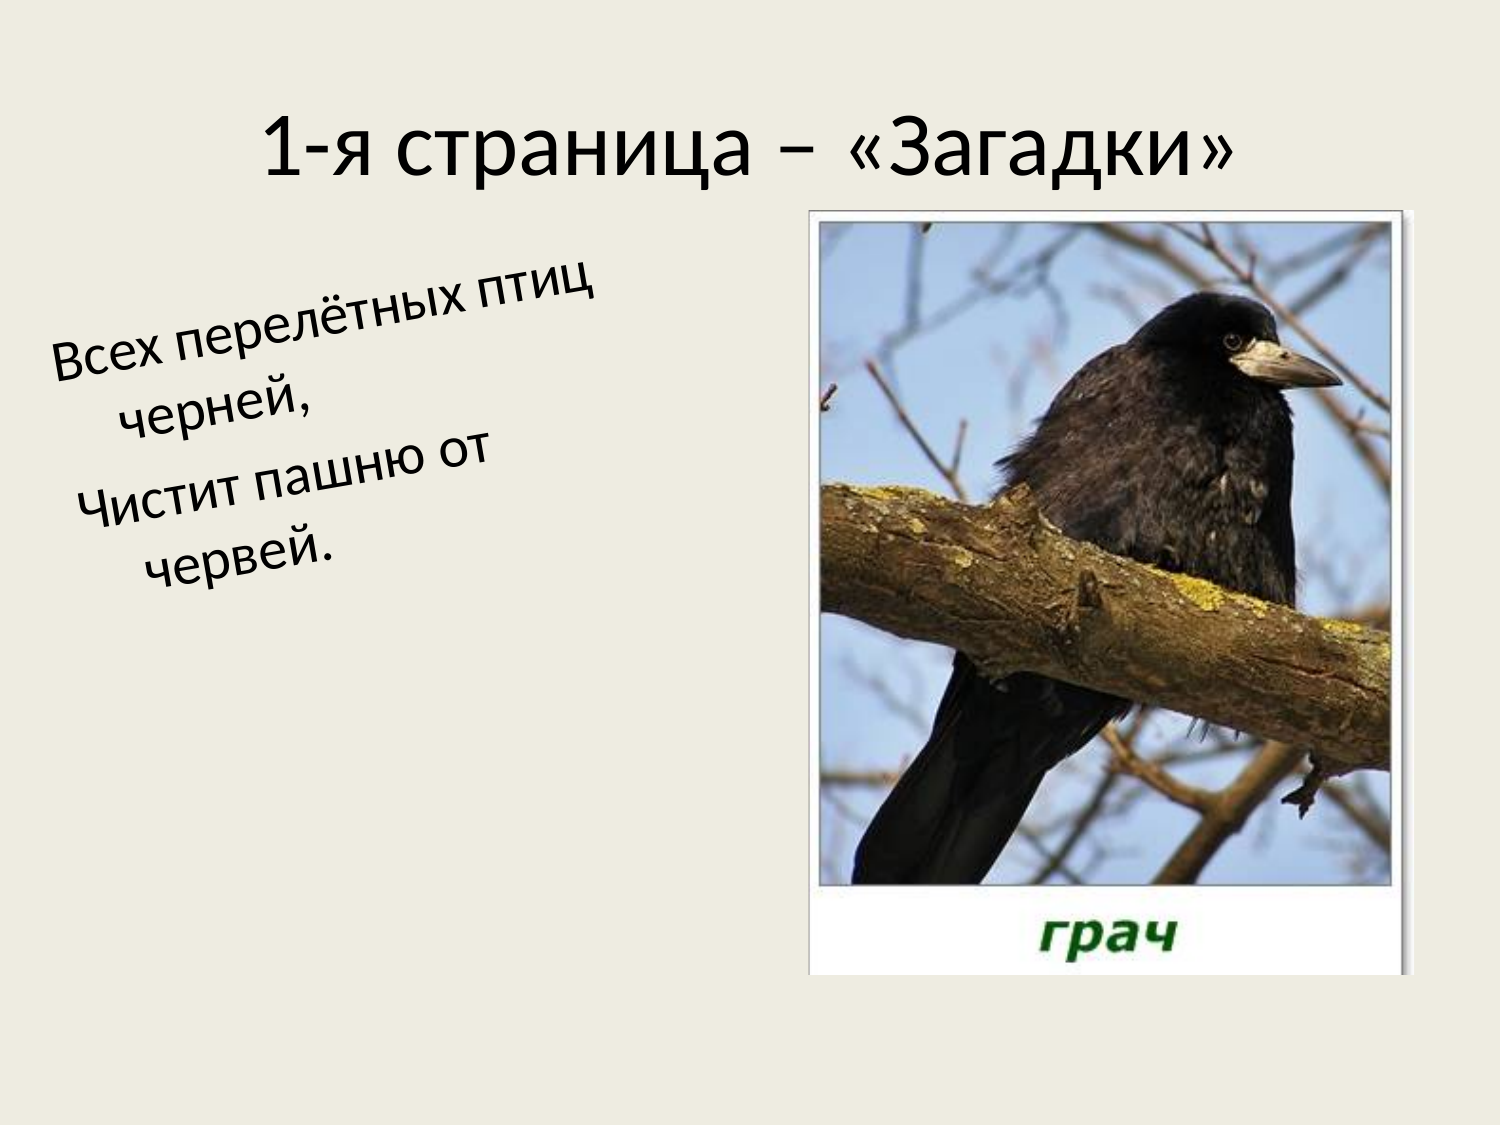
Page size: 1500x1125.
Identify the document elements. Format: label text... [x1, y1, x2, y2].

title 1-я страница – «Загадки» [75, 45, 1425, 233]
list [808, 210, 1415, 975]
list Всех перелётных птиц черней, Чистит пашню от червей. [29, 208, 796, 1052]
